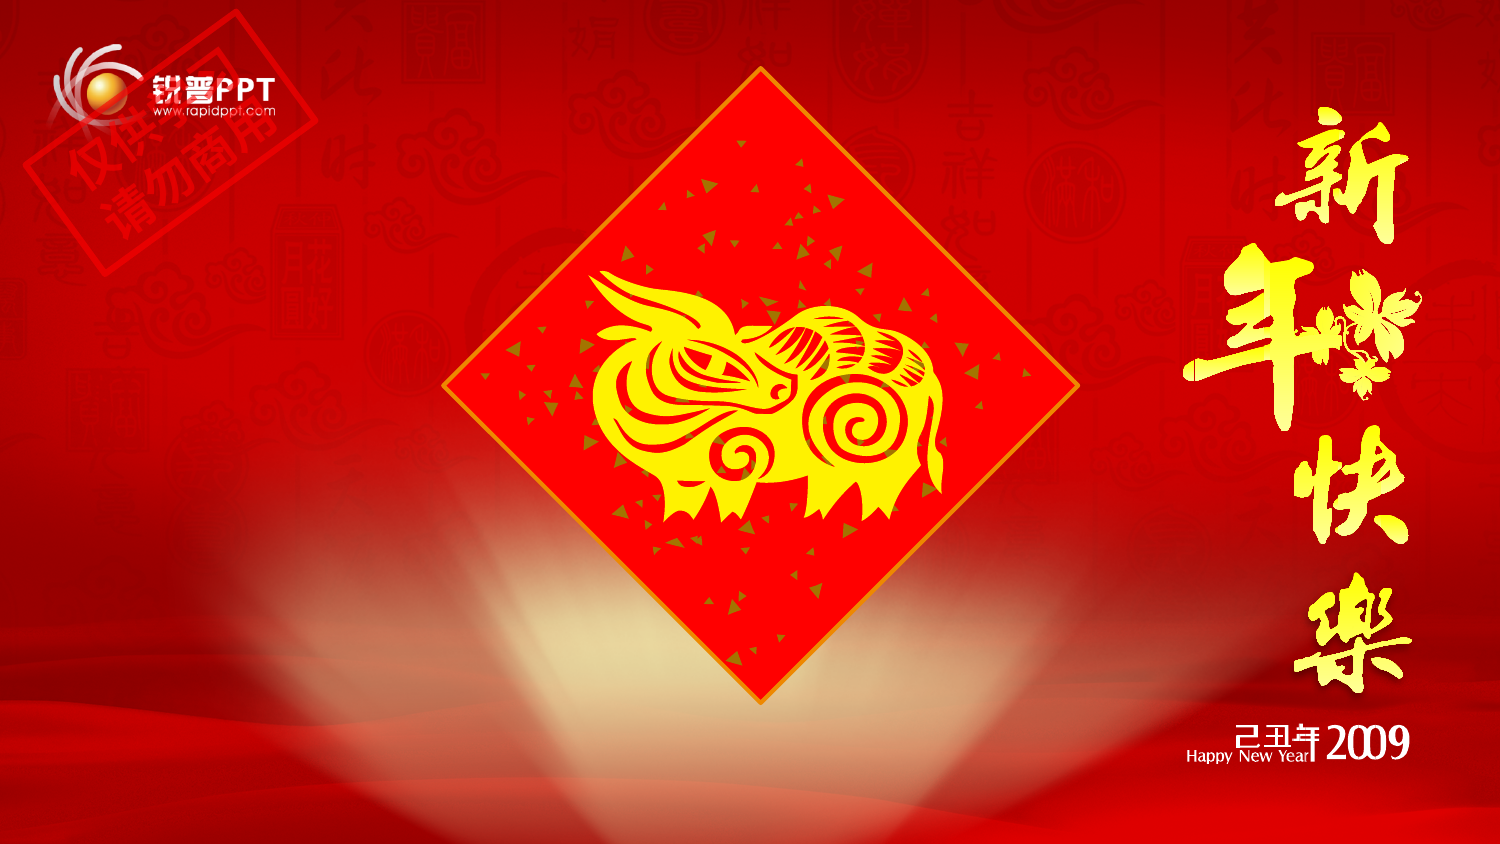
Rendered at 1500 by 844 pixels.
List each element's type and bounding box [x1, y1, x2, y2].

text_box [1294, 424, 1409, 545]
text_box [1182, 242, 1343, 432]
text_box [1346, 269, 1423, 399]
text_box [480, 140, 1032, 666]
text_box [1274, 106, 1410, 245]
picture [0, 0, 1500, 844]
